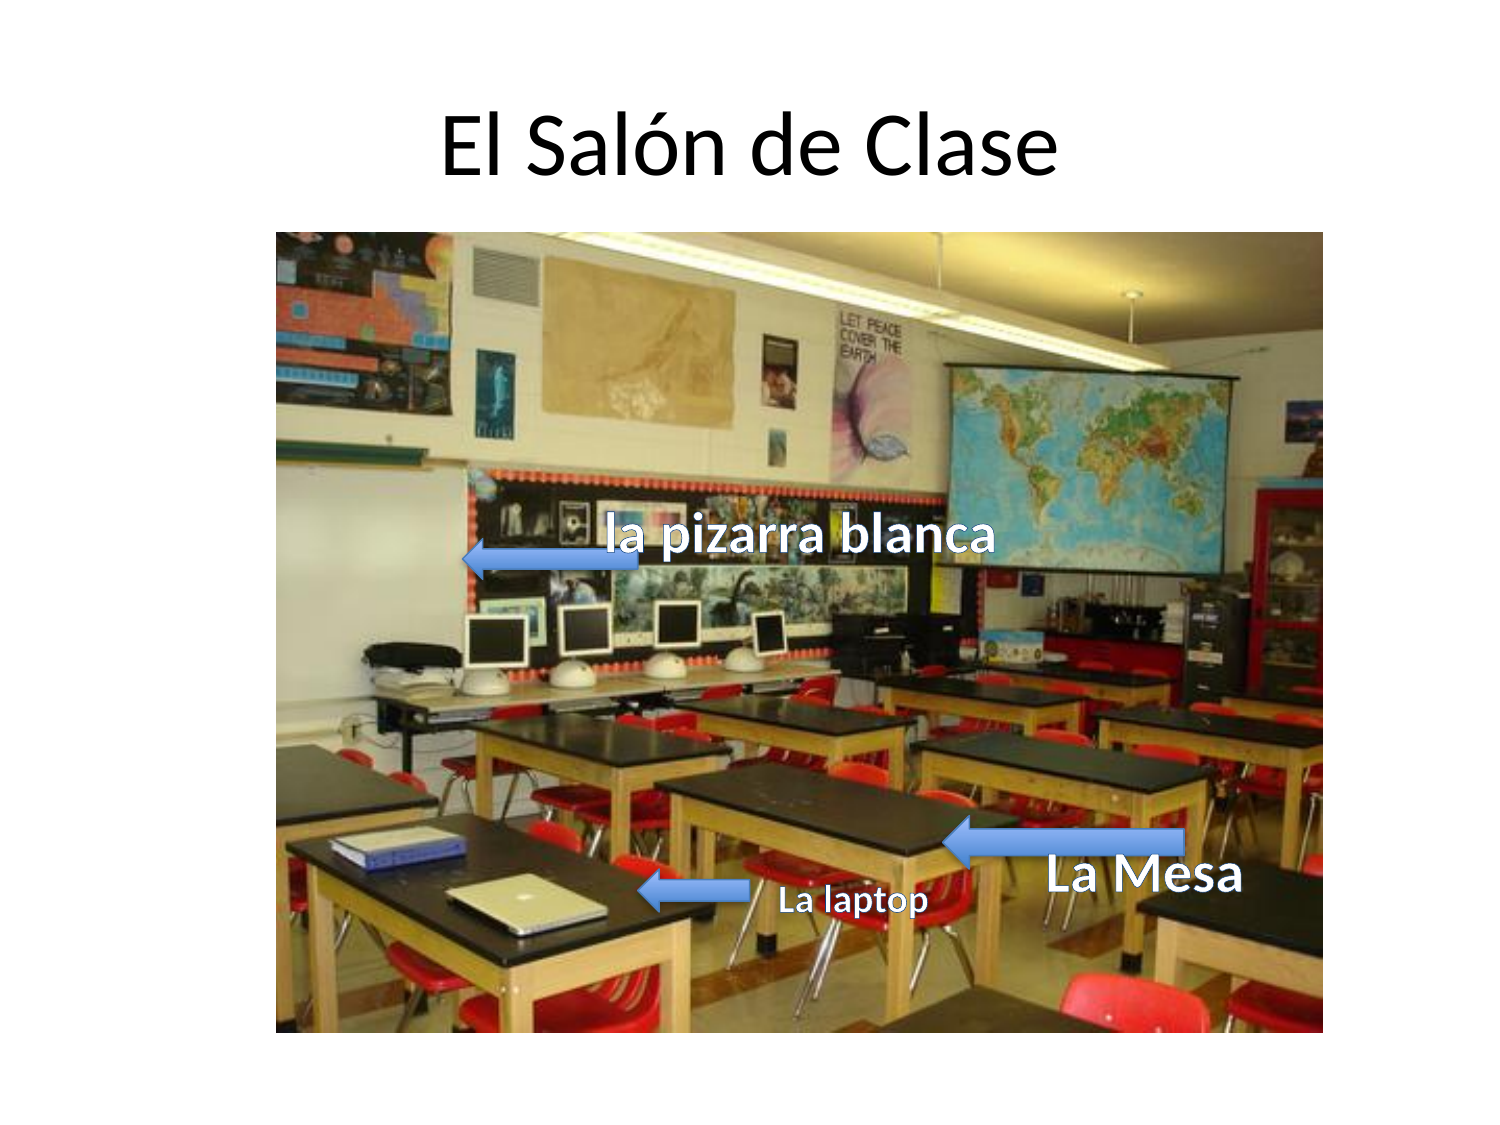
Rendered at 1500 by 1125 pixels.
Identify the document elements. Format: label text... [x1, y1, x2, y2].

picture [276, 232, 1323, 1033]
title El Salón de Clase [75, 45, 1425, 233]
